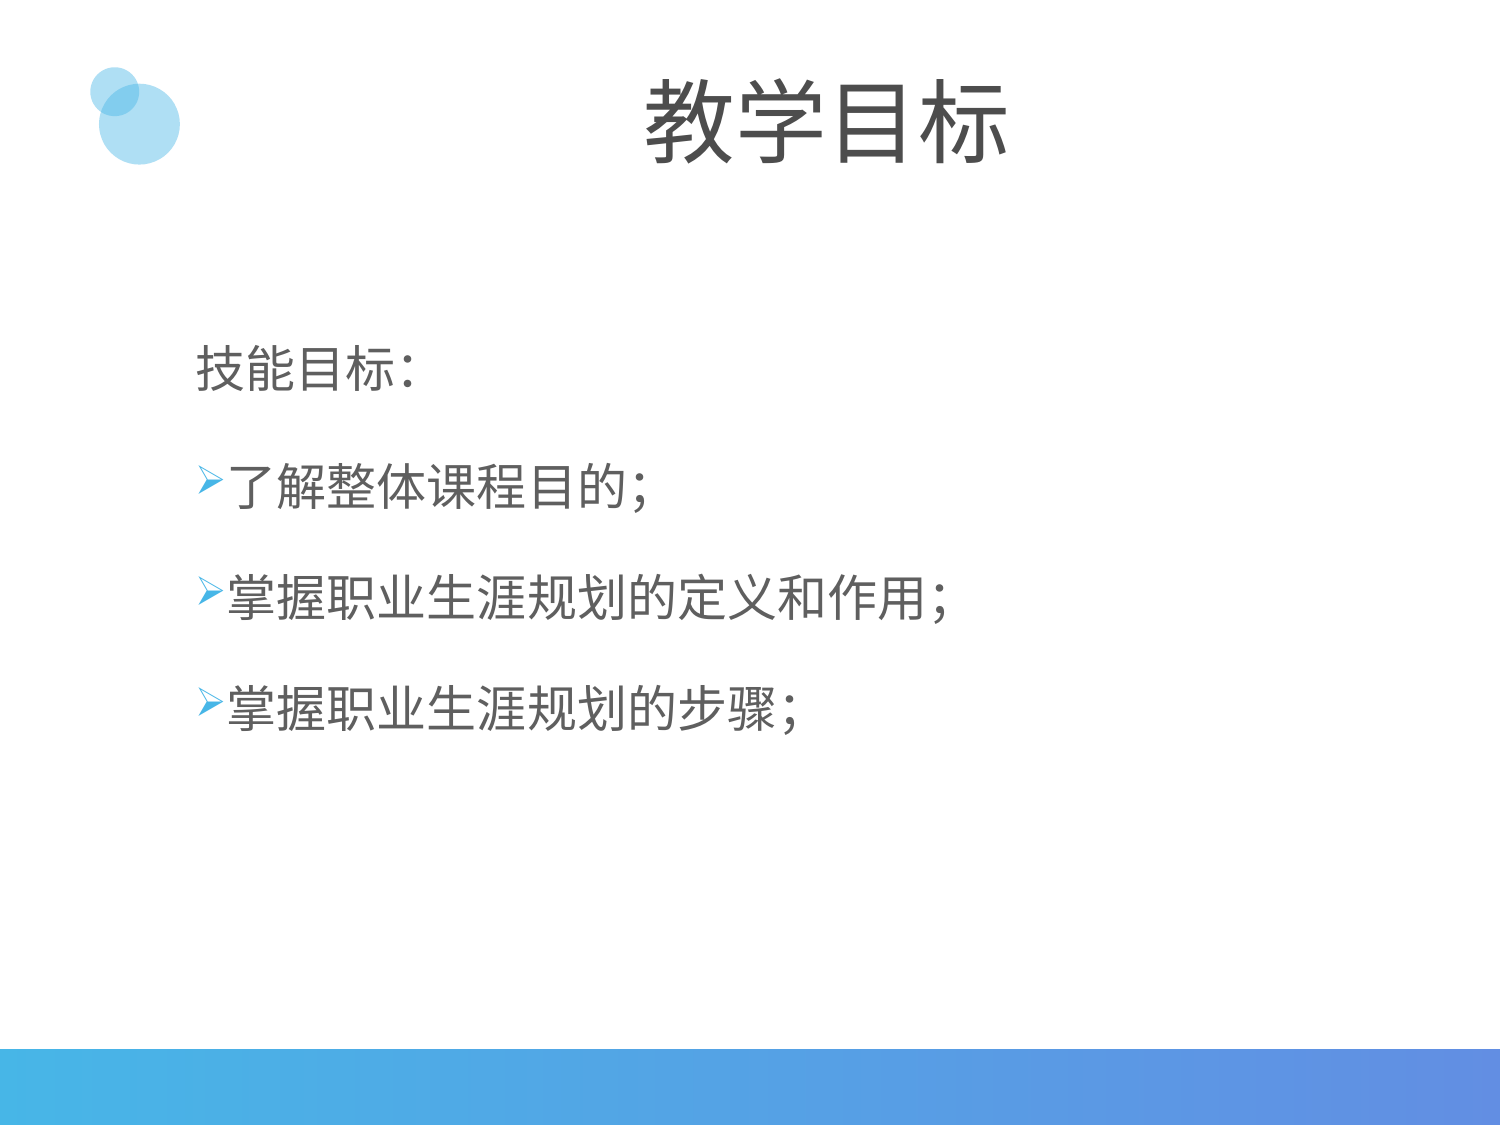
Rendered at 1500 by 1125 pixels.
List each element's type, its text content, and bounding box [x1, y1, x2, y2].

title 教学目标 [179, 55, 1474, 198]
list 技能目标： 了解整体课程目的； 掌握职业生涯规划的定义和作用； 掌握职业生涯规划的步骤； [179, 299, 1397, 994]
